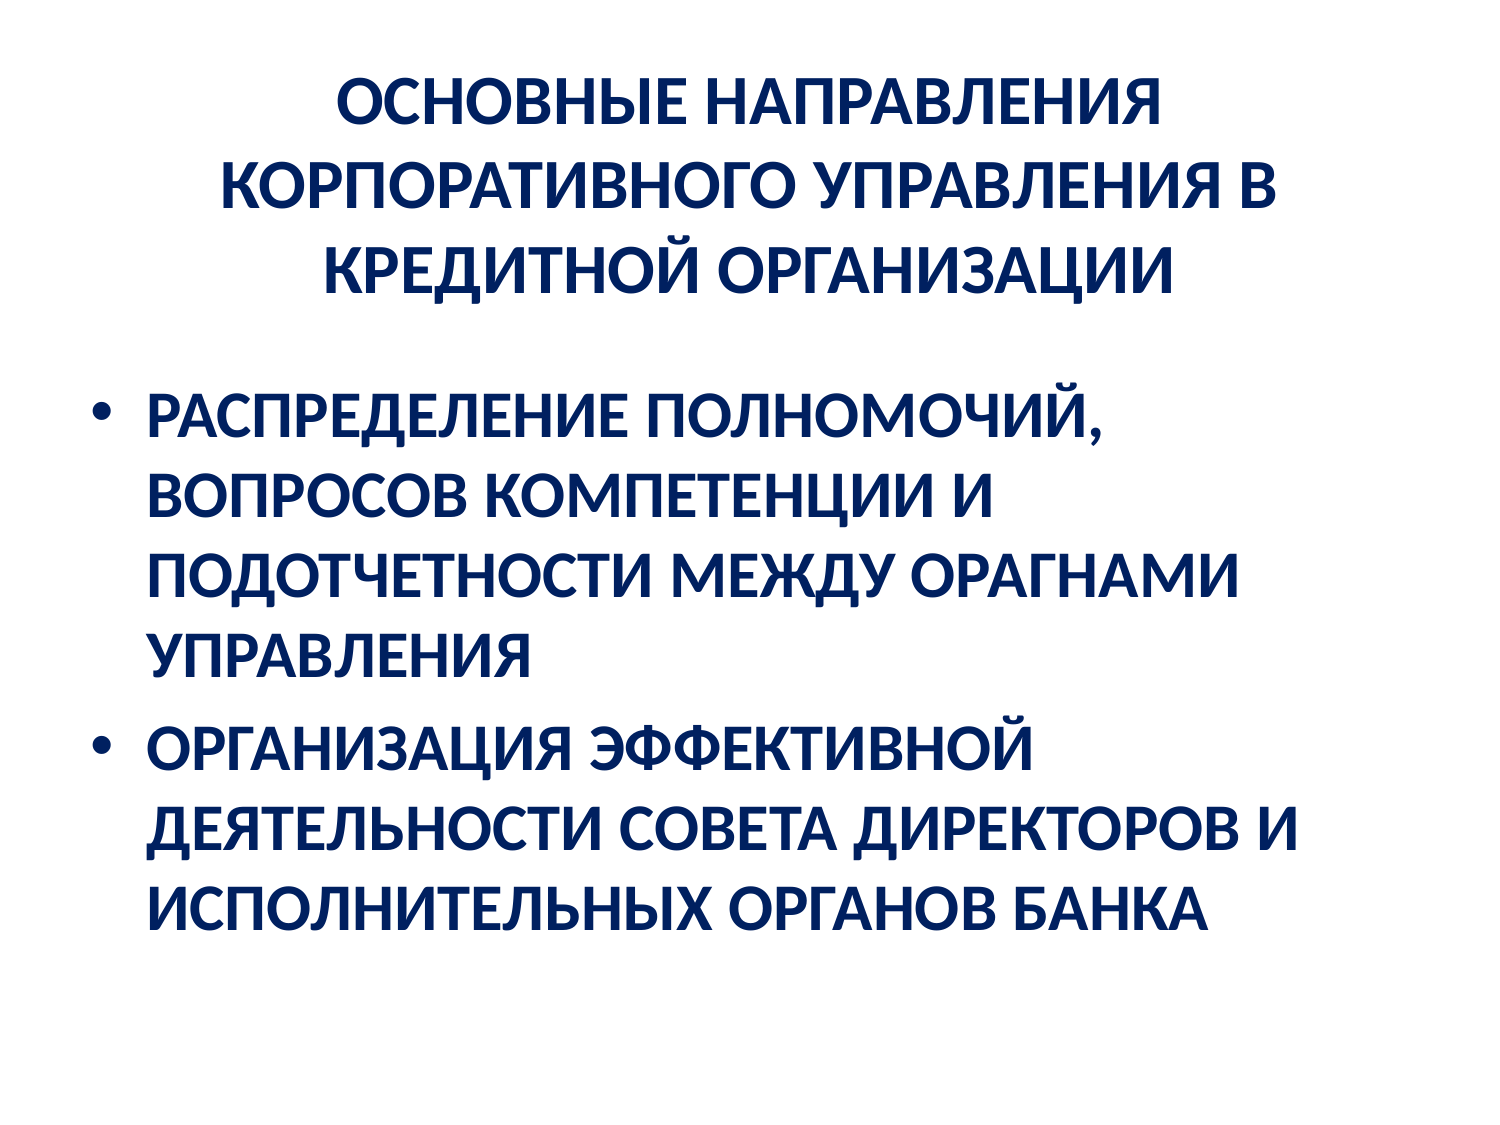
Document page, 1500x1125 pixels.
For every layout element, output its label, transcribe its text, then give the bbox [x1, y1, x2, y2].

title ОСНОВНЫЕ НАПРАВЛЕНИЯ КОРПОРАТИВНОГО УПРАВЛЕНИЯ В КРЕДИТНОЙ ОРГАНИЗАЦИИ [75, 45, 1425, 317]
list РАСПРЕДЕЛЕНИЕ ПОЛНОМОЧИЙ, ВОПРОСОВ КОМПЕТЕНЦИИ И ПОДОТЧЕТНОСТИ МЕЖДУ ОРАГНАМИ УПРАВЛЕНИЯ ОРГАНИЗАЦИЯ ЭФФЕКТИВНОЙ ДЕЯТЕЛЬНОСТИ СОВЕТА ДИРЕКТОРОВ И ИСПОЛНИТЕЛЬНЫХ ОРГАНОВ БАНКА [75, 363, 1425, 1005]
